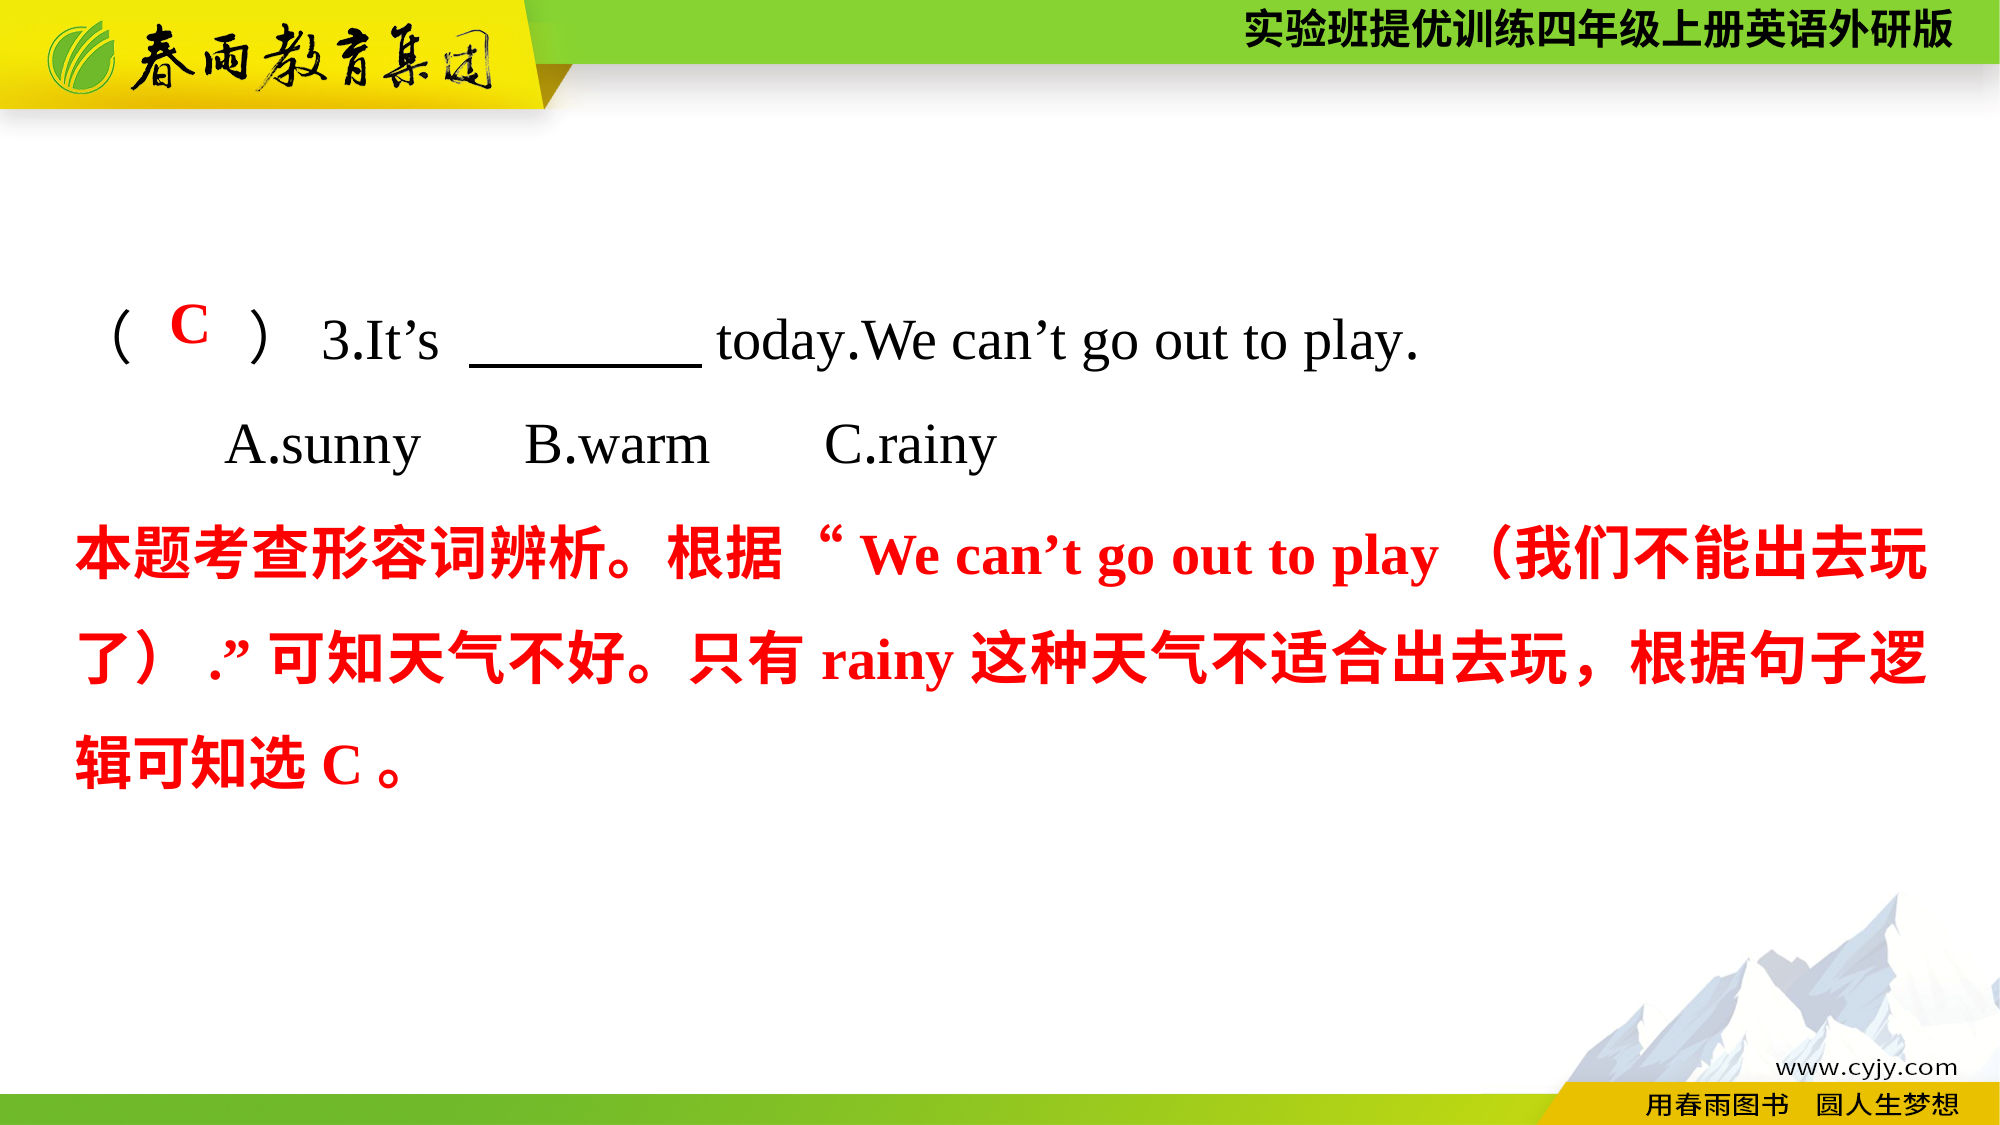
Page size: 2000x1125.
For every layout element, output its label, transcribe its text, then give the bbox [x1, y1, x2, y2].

list （ ）3.It’s today.We can’t go out to play. A.sunny B.warm C.rainy [59, 258, 1944, 473]
picture [0, 0, 2000, 1125]
text_box 本题考查形容词辨析。根据“We can’t go out to play（我们不能出去玩了）.”可知天气不好。只有rainy这种天气不适合出去玩，根据句子逻辑可知选C。 [59, 473, 1944, 804]
text_box C [154, 277, 227, 363]
